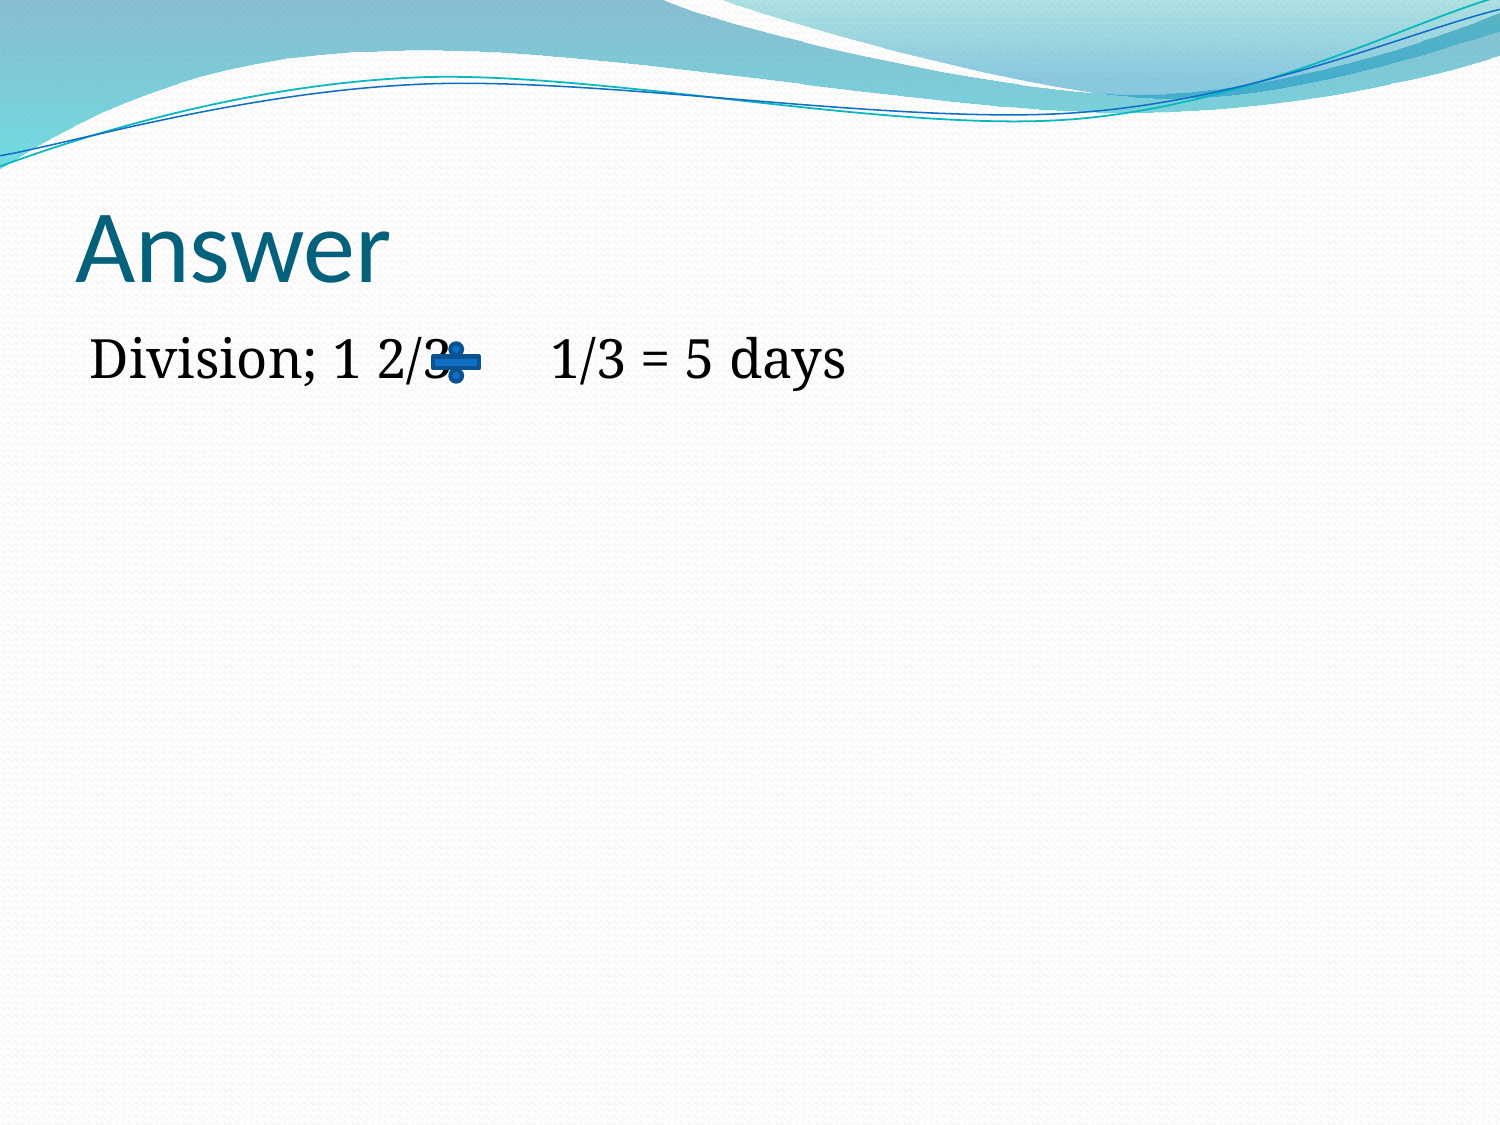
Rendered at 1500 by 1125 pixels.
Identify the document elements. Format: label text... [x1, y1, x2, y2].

title Answer [75, 115, 1425, 303]
text_box [431, 341, 481, 384]
list Division; 1 2/3 1/3 = 5 days [75, 317, 1425, 1038]
